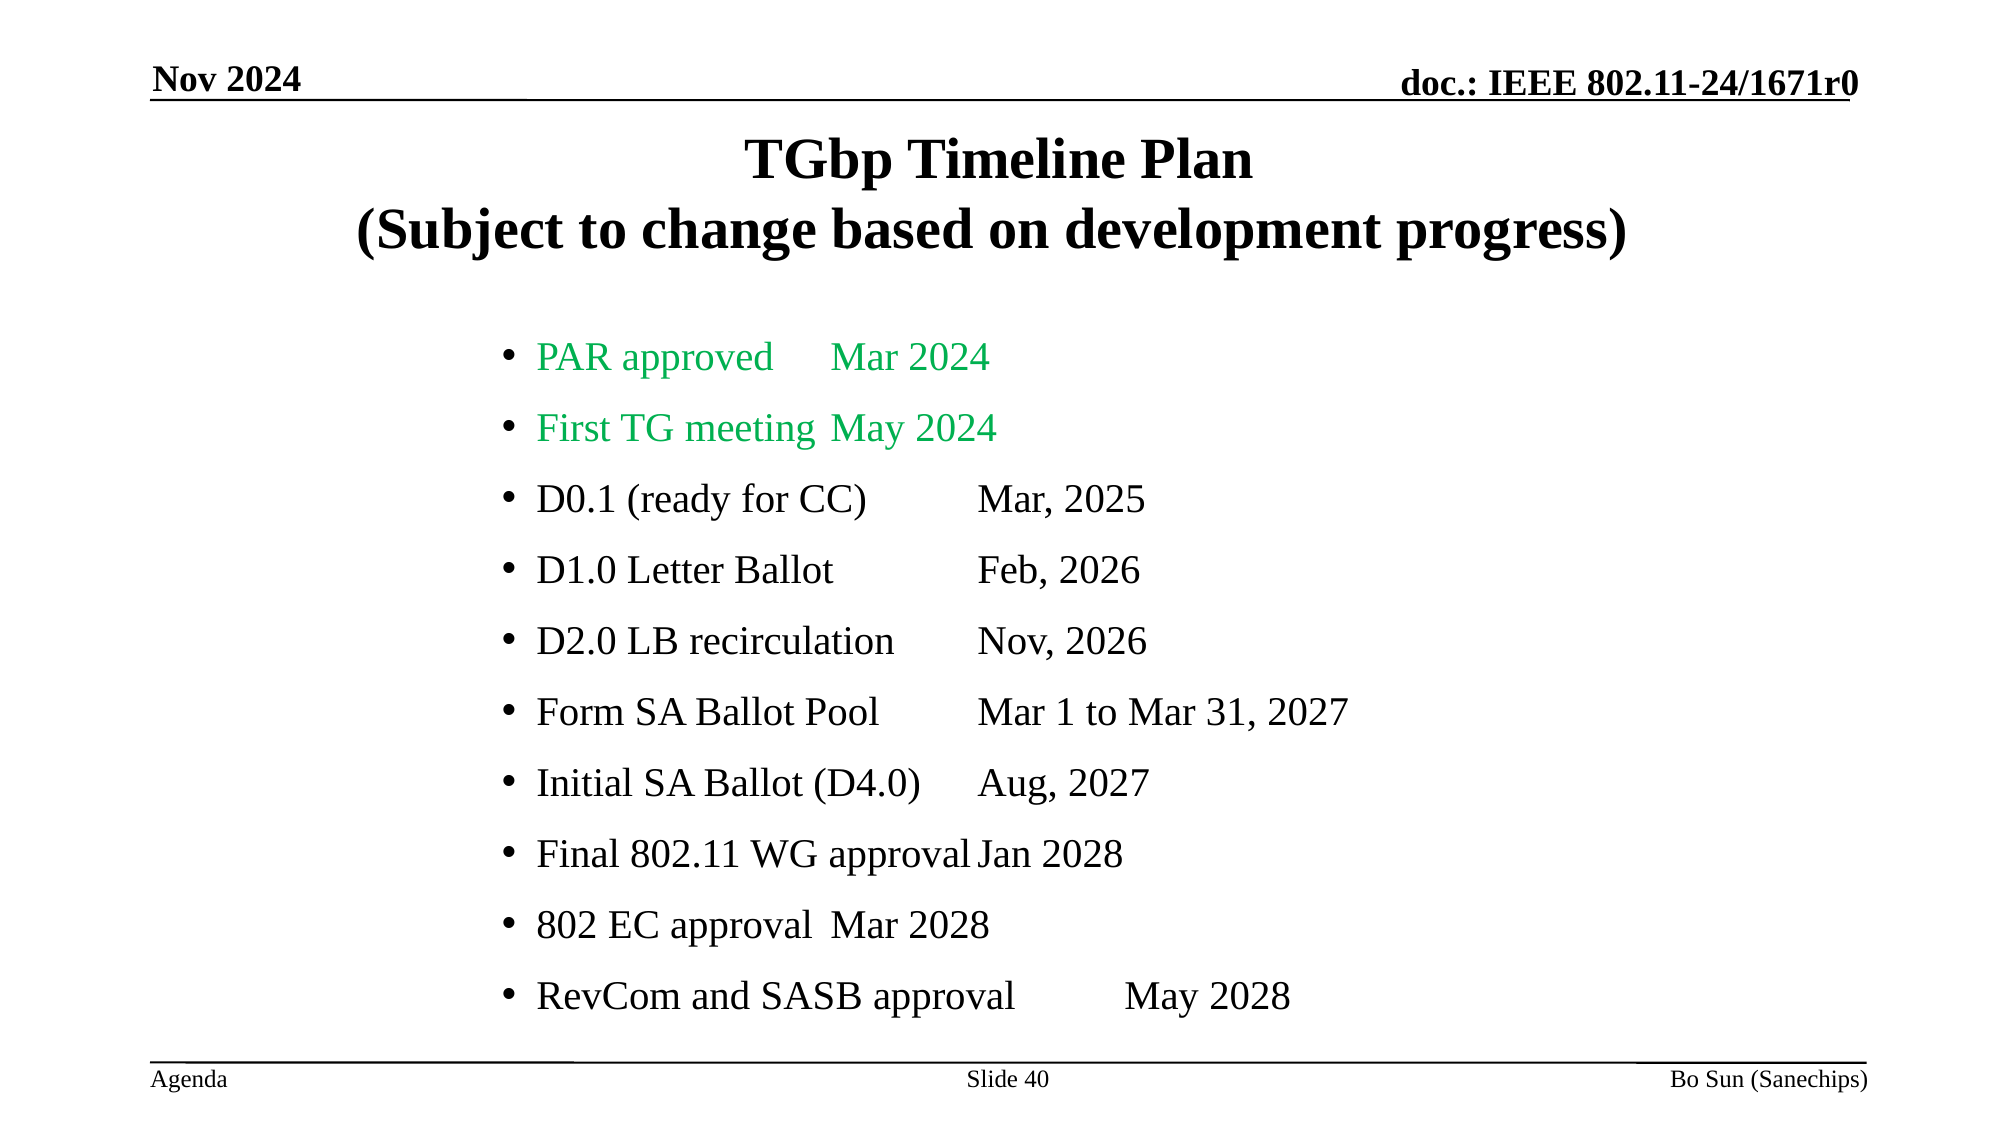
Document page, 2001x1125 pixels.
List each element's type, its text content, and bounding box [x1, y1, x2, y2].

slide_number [152, 54, 563, 100]
text_box TGbp Timeline Plan (Subject to change based on development progress) [149, 112, 1850, 288]
footer Bo Sun (Sanechips) [1171, 1061, 1869, 1093]
text_box PAR approved Mar 2024 First TG meeting May 2024 D0.1 (ready for CC) Mar, 2025 D1.0 Letter Ballot Feb, 2026 D2.0 LB recirculation Nov, 2026 Form SA Ballot Pool Mar 1 to Mar 31, 2027 Initial SA Ballot (D4.0) Aug, 2027 Final 802.11 WG approval Jan 2028 802 EC approval Mar 2028 RevCom and SASB approval May 2028 [431, 312, 1688, 1063]
slide_number Slide [949, 1063, 1067, 1123]
